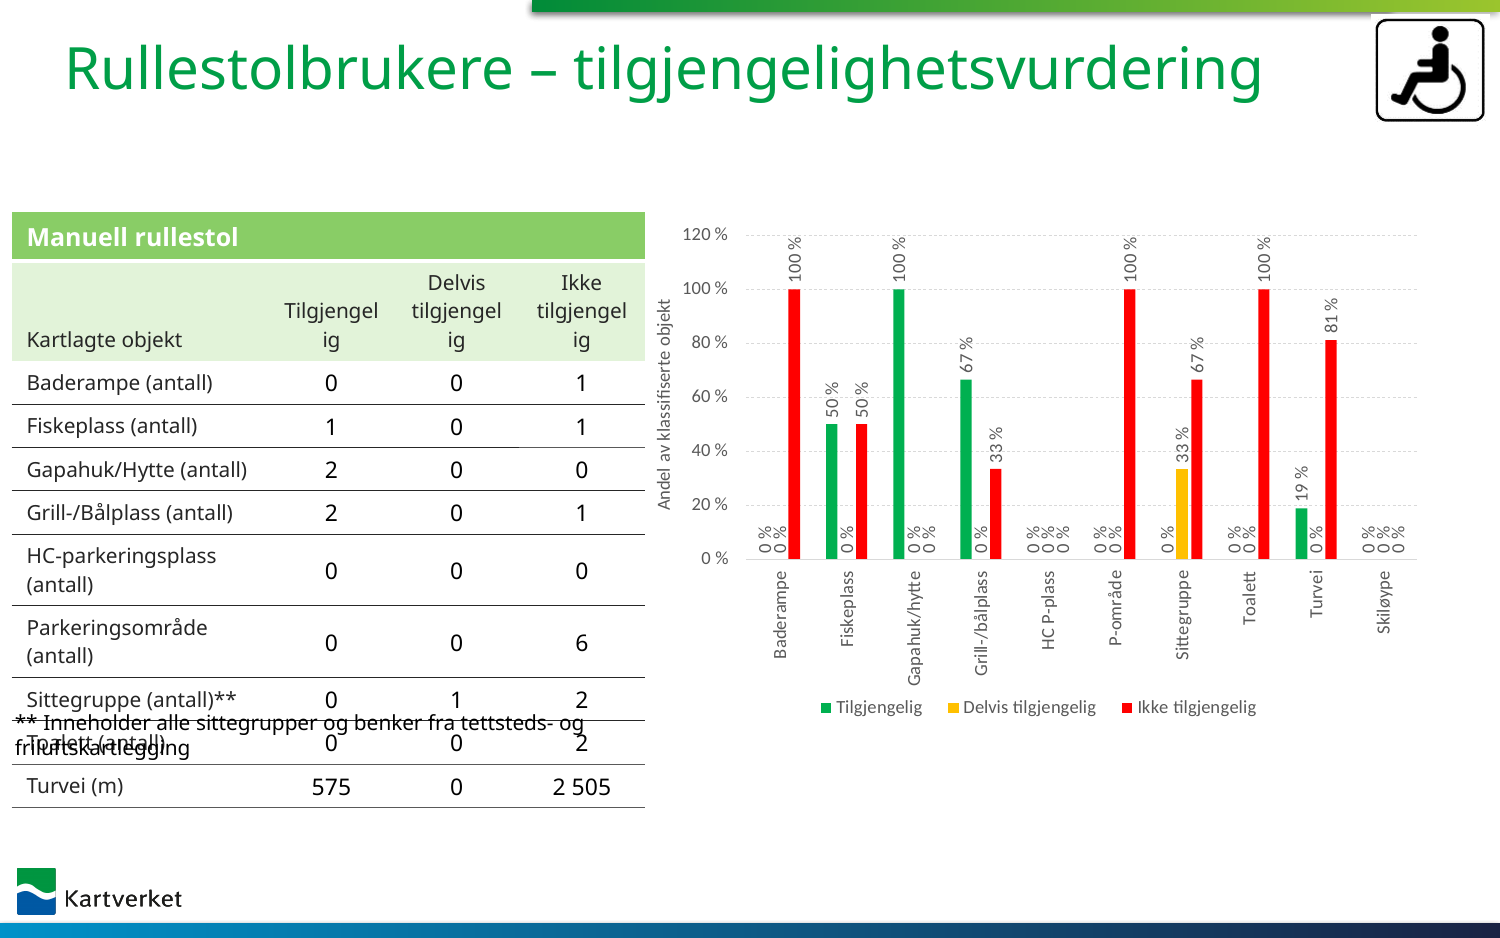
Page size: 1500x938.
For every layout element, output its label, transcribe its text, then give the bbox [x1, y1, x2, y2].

table_cell Parkeringsområde (antall) [12, 606, 269, 677]
table_cell Gapahuk/Hytte (antall) [12, 448, 269, 490]
table_cell Ikke tilgjengelig [519, 263, 638, 361]
table_cell 0 [394, 448, 519, 490]
table_cell 0 [394, 491, 519, 534]
table_cell 0 [394, 768, 519, 807]
table_cell 6 [519, 606, 638, 677]
table_cell 1 [519, 361, 638, 404]
picture [1371, 13, 1491, 127]
text_box ** Inneholder alle sittegrupper og benker fra tettsteds- og friluftskartlegging [0, 702, 745, 768]
table_cell 0 [394, 606, 519, 677]
table_cell Tilgjengelig [269, 263, 394, 361]
table_cell 0 [394, 535, 519, 605]
table_cell 0 [269, 606, 394, 677]
table_cell 1 [394, 678, 519, 702]
table_cell HC-parkeringsplass (antall) [12, 535, 269, 605]
table_cell Delvis tilgjengelig [394, 263, 519, 361]
table_cell 2 505 [519, 768, 645, 807]
table_cell Baderampe (antall) [12, 361, 269, 404]
table_cell Fiskeplass (antall) [12, 405, 269, 447]
table_cell 1 [519, 405, 638, 447]
table_cell 0 [269, 535, 394, 605]
table_cell 0 [519, 448, 638, 490]
picture [643, 218, 1427, 728]
table_cell Grill-/Bålplass (antall) [12, 491, 269, 534]
table_cell 0 [269, 678, 394, 702]
table_cell 0 [394, 405, 519, 447]
table_cell 1 [269, 405, 394, 447]
table_cell 2 [269, 448, 394, 490]
table_cell 2 [269, 491, 394, 534]
table_cell Sittegruppe (antall)** [12, 678, 269, 702]
table_cell 2 [519, 678, 638, 702]
table_cell Kartlagte objekt [12, 263, 269, 361]
table_cell 0 [519, 535, 638, 605]
table_cell 1 [519, 491, 638, 534]
table_cell 0 [269, 361, 394, 404]
table_header Manuell rullestol [12, 212, 645, 259]
text_box Rullestolbrukere – tilgjengelighetsvurdering [49, 12, 1372, 109]
table_cell 575 [269, 768, 394, 807]
table_cell Turvei (m) [12, 768, 269, 807]
table_cell 0 [394, 361, 519, 404]
